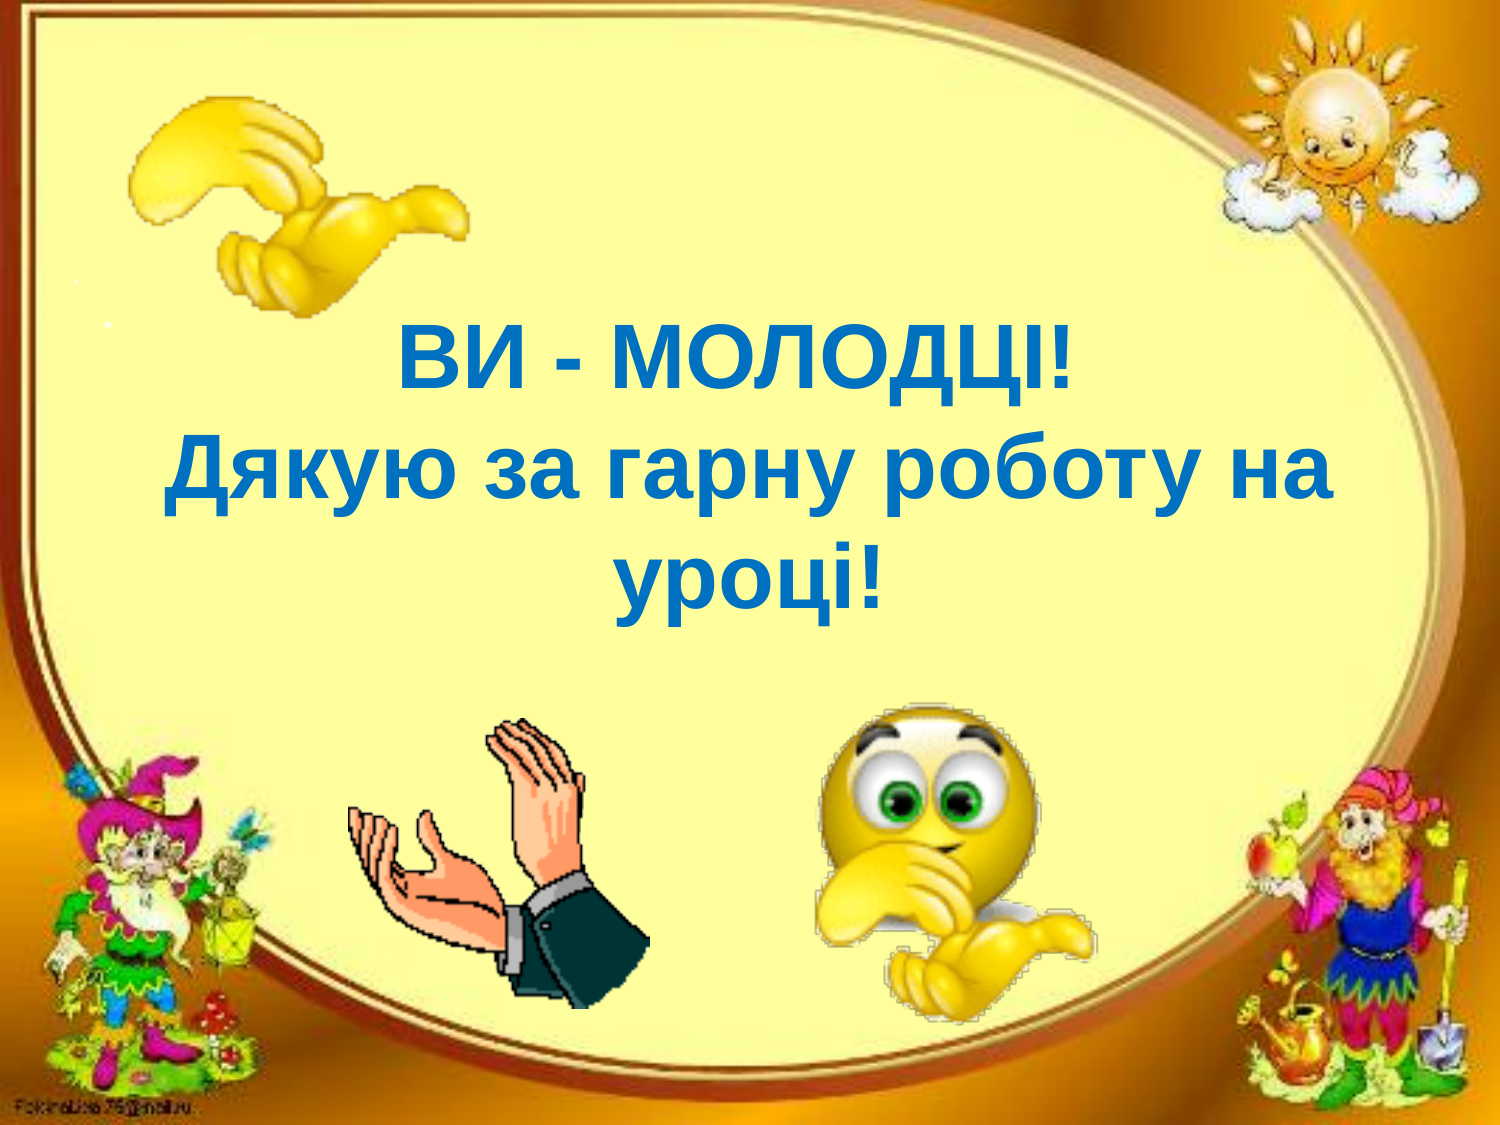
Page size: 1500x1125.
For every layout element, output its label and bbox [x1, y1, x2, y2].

picture [348, 718, 650, 1009]
picture [75, 0, 500, 337]
picture [773, 692, 1117, 1036]
list [0, 0, 1500, 1125]
